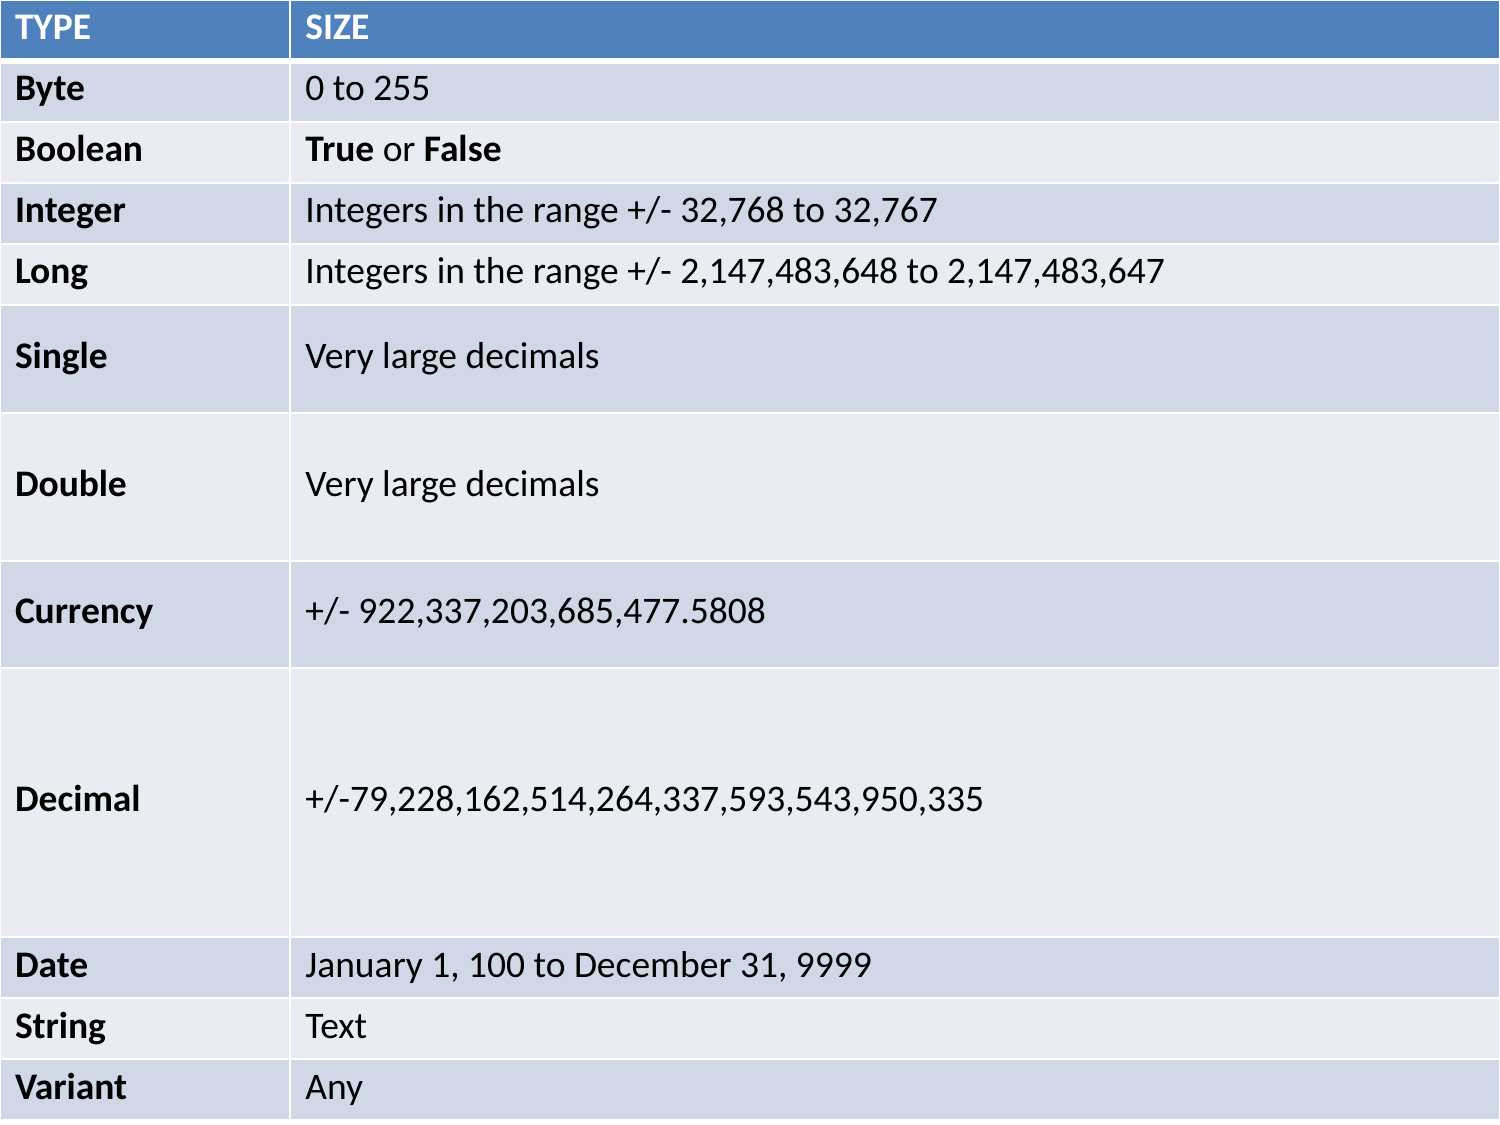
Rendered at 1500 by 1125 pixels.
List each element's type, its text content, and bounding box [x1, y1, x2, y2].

table_cell Very large decimals [291, 414, 1499, 560]
table_header TYPE [1, 1, 289, 58]
table_cell Decimal [1, 669, 289, 936]
table_cell 0 to 255 [291, 64, 1499, 121]
table_cell Single [1, 306, 289, 412]
table_cell January 1, 100 to December 31, 9999 [291, 938, 1499, 997]
table_cell +/- 922,337,203,685,477.5808 [291, 562, 1499, 667]
table_cell Byte [1, 64, 289, 121]
table_cell Variant [1, 1060, 289, 1119]
table_cell Double [1, 414, 289, 560]
table_cell True or False [291, 123, 1499, 182]
table_cell Integers in the range +/- 32,768 to 32,767 [291, 184, 1499, 243]
table_cell Integer [1, 184, 289, 243]
table_header SIZE [291, 1, 1499, 58]
table_cell Long [1, 245, 289, 304]
table_cell +/-79,228,162,514,264,337,593,543,950,335 [291, 669, 1499, 936]
table_cell Boolean [1, 123, 289, 182]
table_cell Any [291, 1060, 1499, 1119]
table_cell Currency [1, 562, 289, 667]
table_cell Date [1, 938, 289, 997]
table_cell String [1, 999, 289, 1058]
table_cell Text [291, 999, 1499, 1058]
table_cell Integers in the range +/- 2,147,483,648 to 2,147,483,647 [291, 245, 1499, 304]
table_cell Very large decimals [291, 306, 1499, 412]
